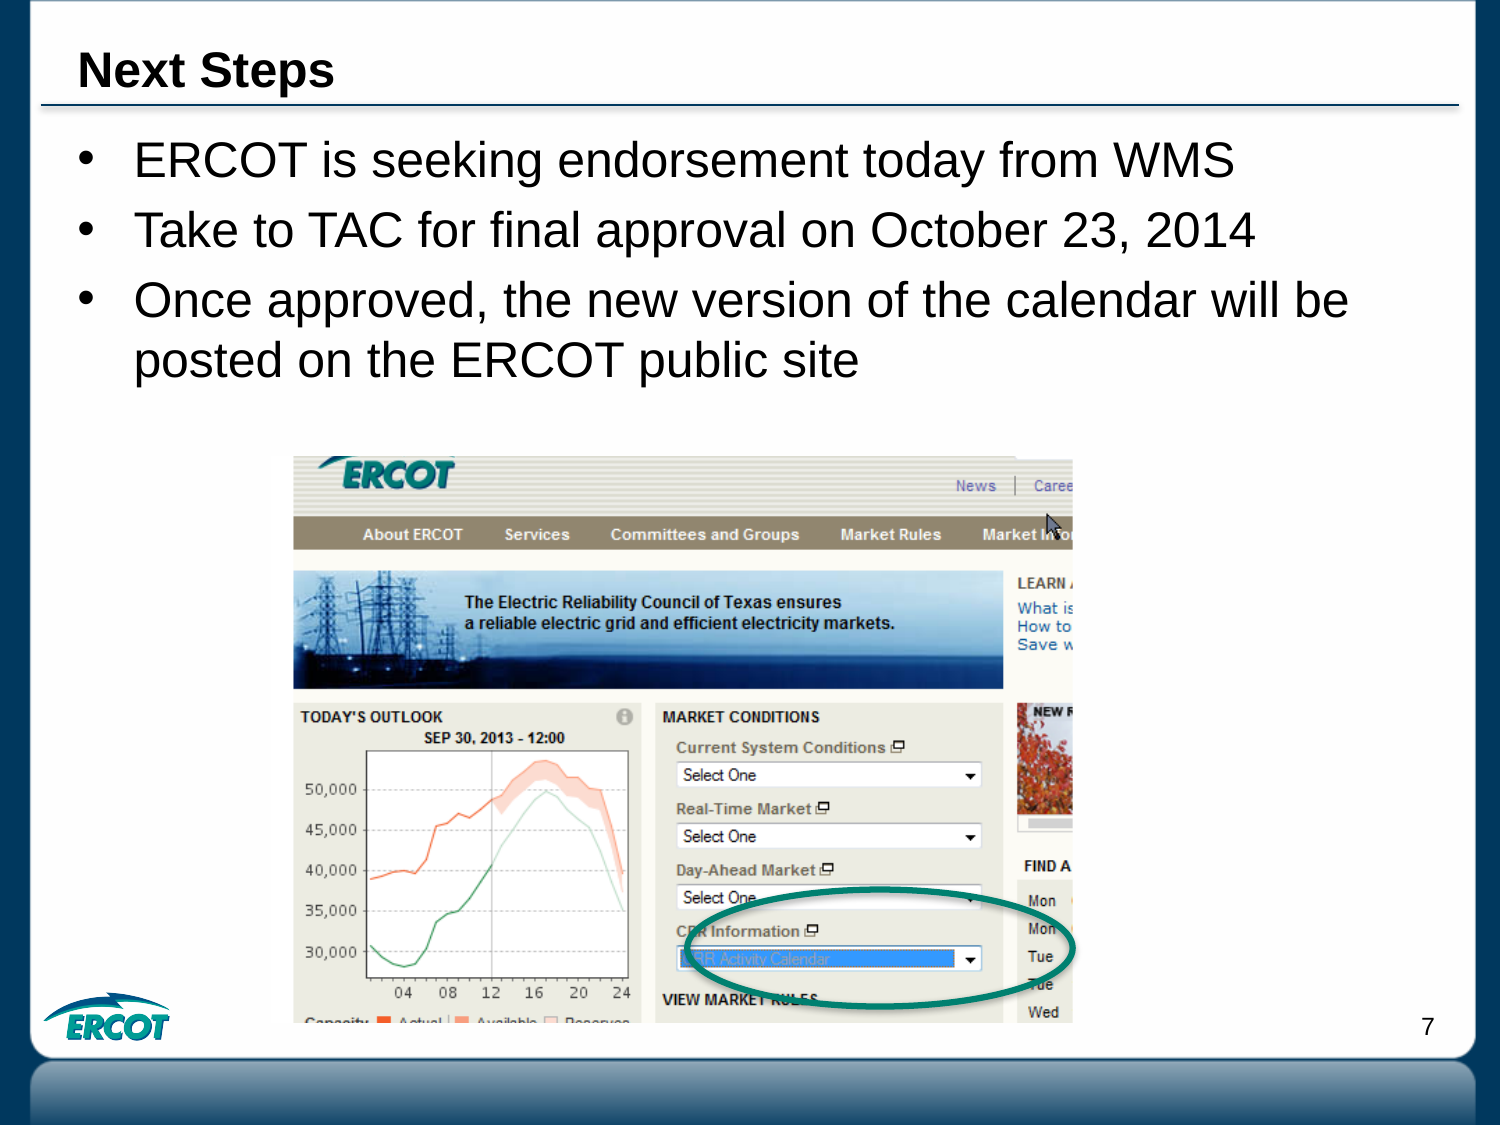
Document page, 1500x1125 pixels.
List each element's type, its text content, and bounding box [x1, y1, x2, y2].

list ERCOT is seeking endorsement today from WMS Take to TAC for final approval on October 23, 2014 Once approved, the new version of the calendar will be posted on the ERCOT public site [62, 120, 1413, 503]
picture [0, 0, 1500, 1125]
title Next Steps [62, 29, 1450, 106]
